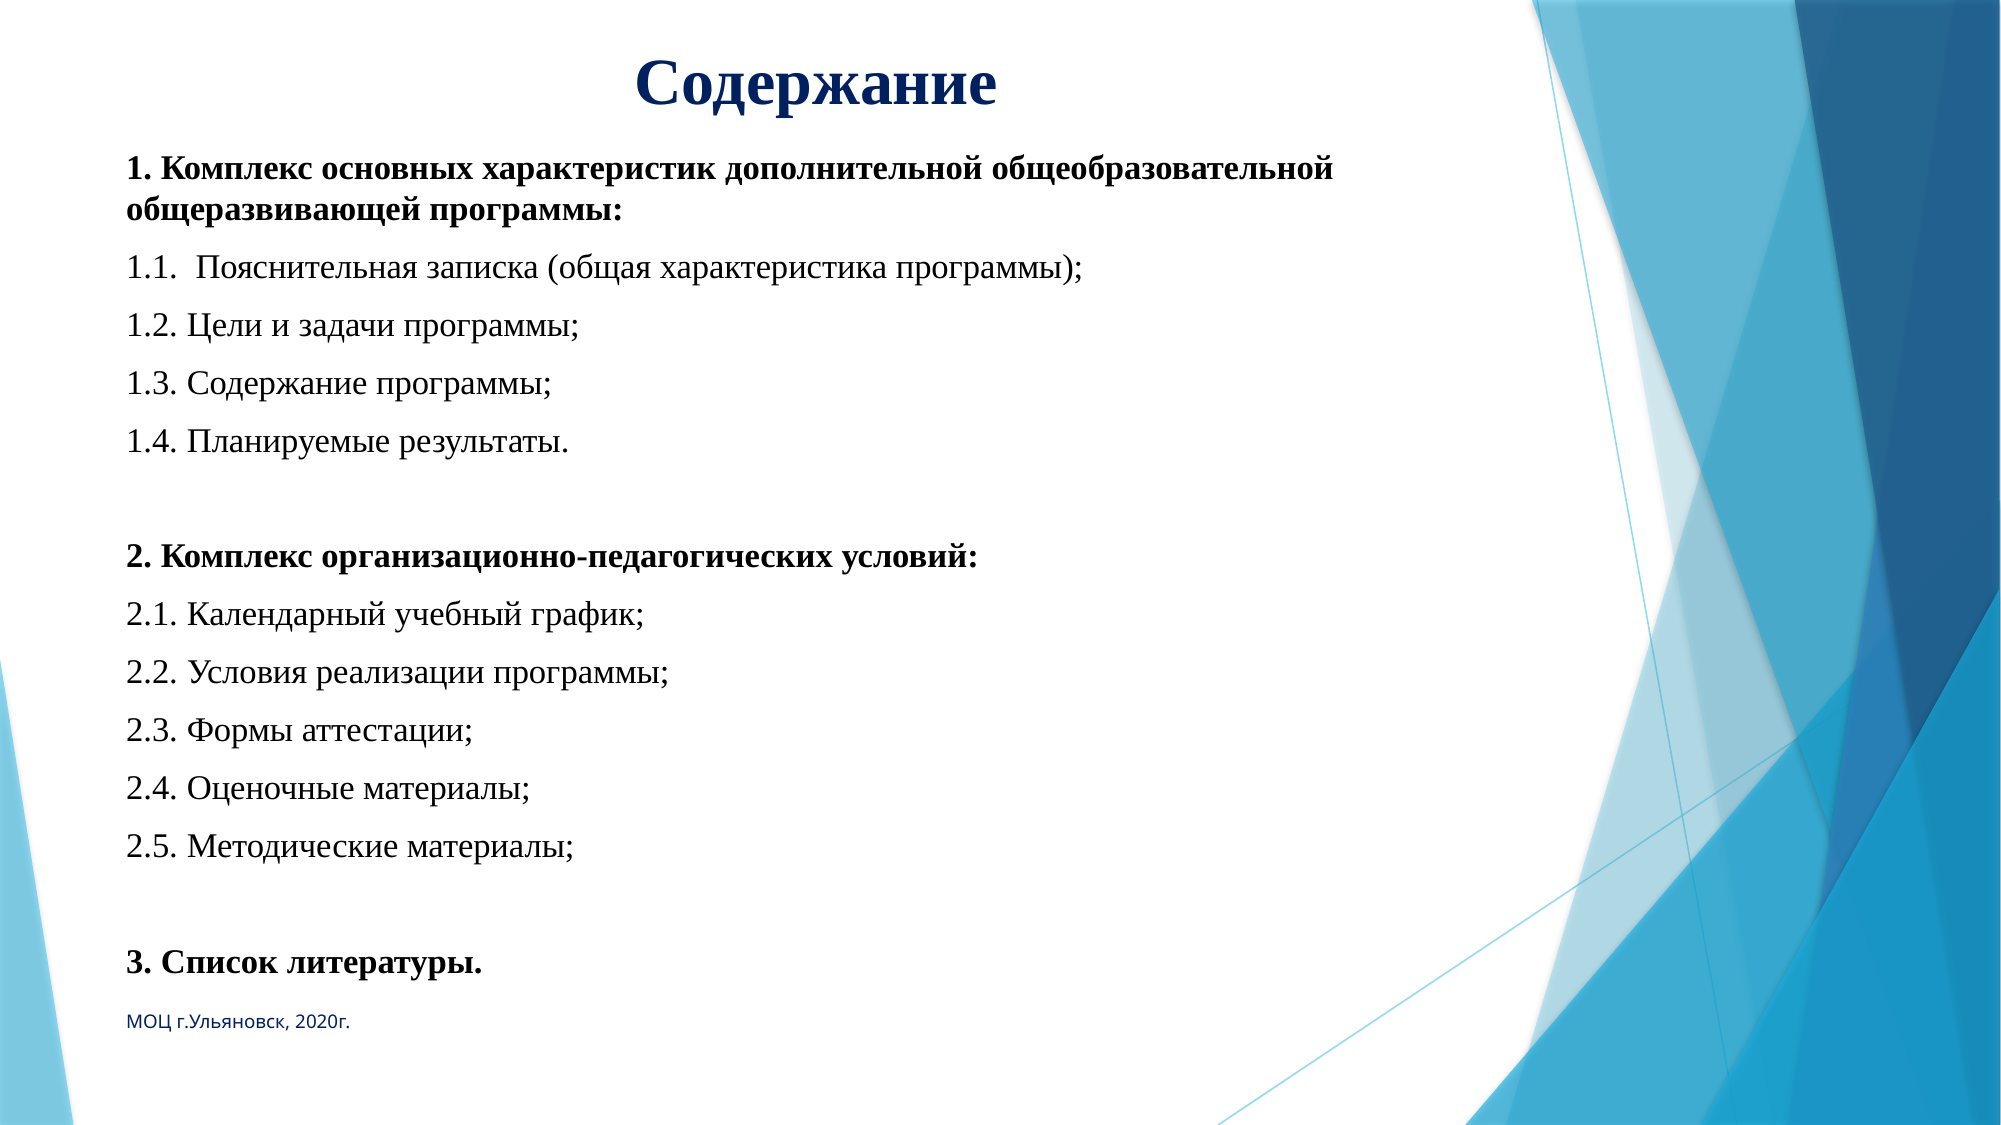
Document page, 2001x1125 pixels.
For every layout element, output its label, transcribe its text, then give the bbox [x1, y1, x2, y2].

footer МОЦ г.Ульяновск, 2020г. [111, 991, 1145, 1051]
title Содержание [111, 31, 1522, 126]
list 1. Комплекс основных характеристик дополнительной общеобразовательной общеразвивающей программы: 1.1. Пояснительная записка (общая характеристика программы); 1.2. Цели и задачи программы; 1.3. Содержание программы; 1.4. Планируемые результаты. 2. Комплекс организационно-педагогических условий: 2.1. Календарный учебный график; 2.2. Условия реализации программы; 2.3. Формы аттестации; 2.4. Оценочные материалы; 2.5. Методические материалы; 3. Список литературы. [111, 137, 1522, 991]
